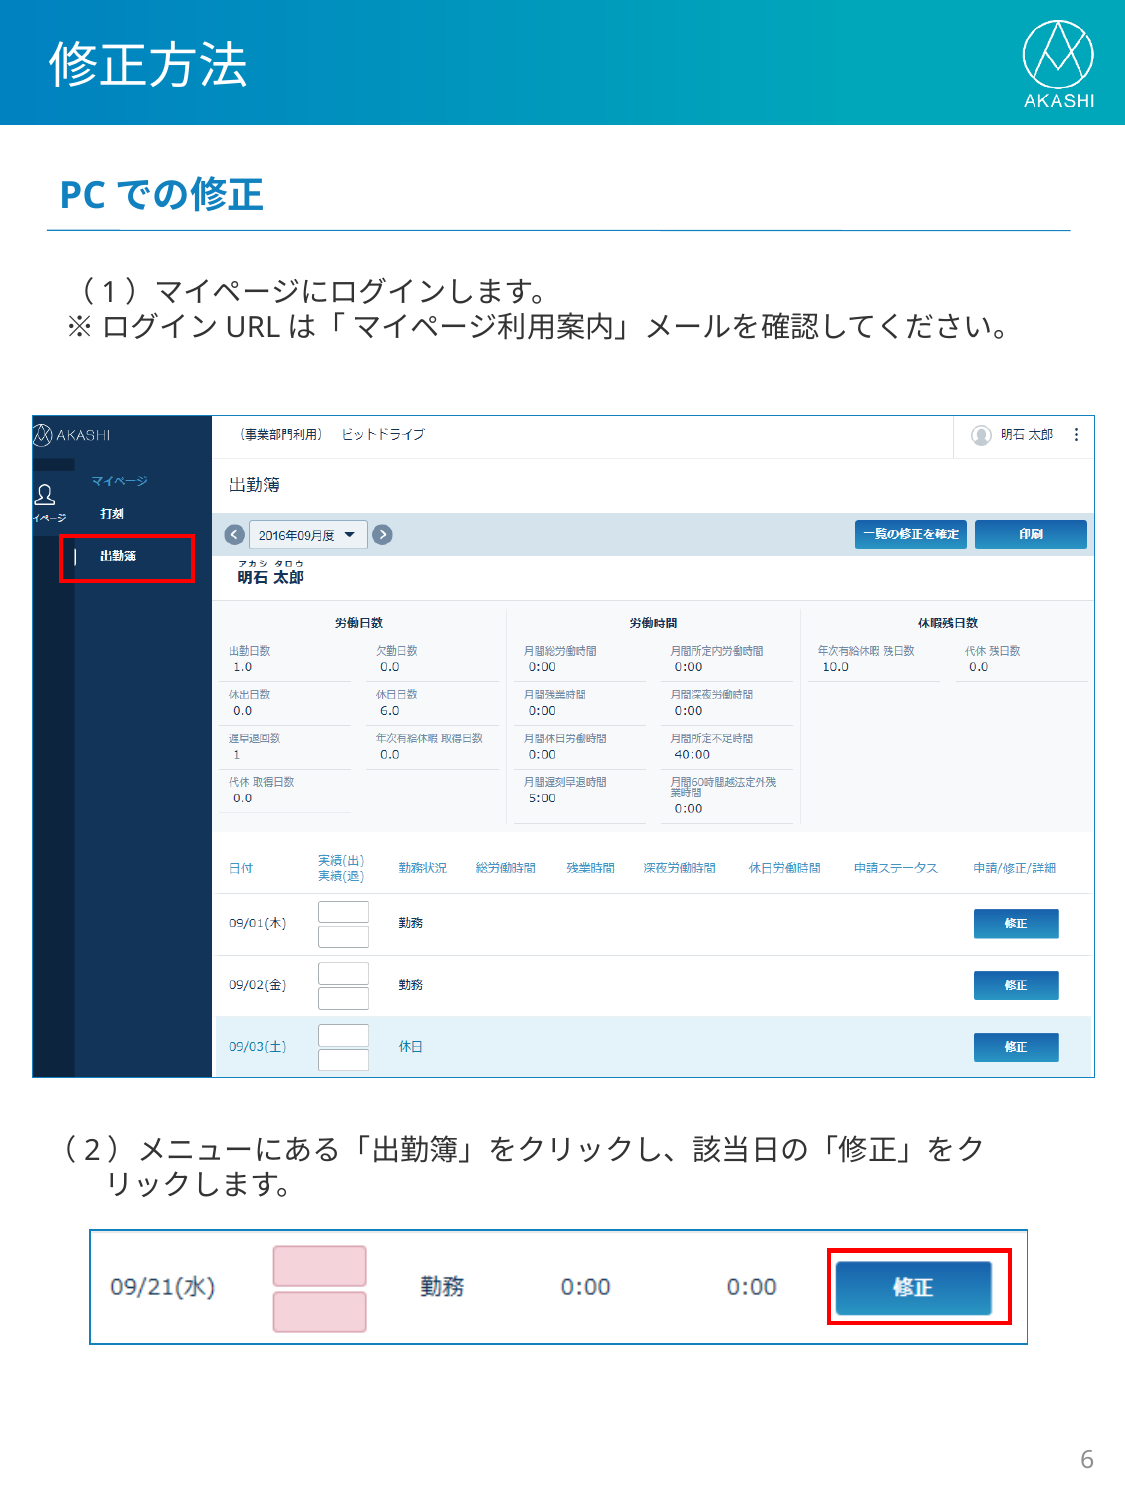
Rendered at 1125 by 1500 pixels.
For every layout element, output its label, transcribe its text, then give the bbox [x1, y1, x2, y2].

slide_number 5 [856, 1420, 1110, 1500]
text_box （1）マイページにログインします。 ※ログインURLは「 マイページ利用案内」メールを確認してください。 [50, 266, 1028, 351]
title 修正方法 [33, 0, 1045, 123]
picture [90, 1230, 1027, 1344]
text_box PCでの修正 [44, 163, 281, 224]
picture [33, 416, 1094, 1077]
text_box （2）メニューにある「出勤簿」をクリックし、該当日の「修正」をクリックします。 [33, 1123, 1011, 1209]
picture [1045, 9, 1103, 117]
